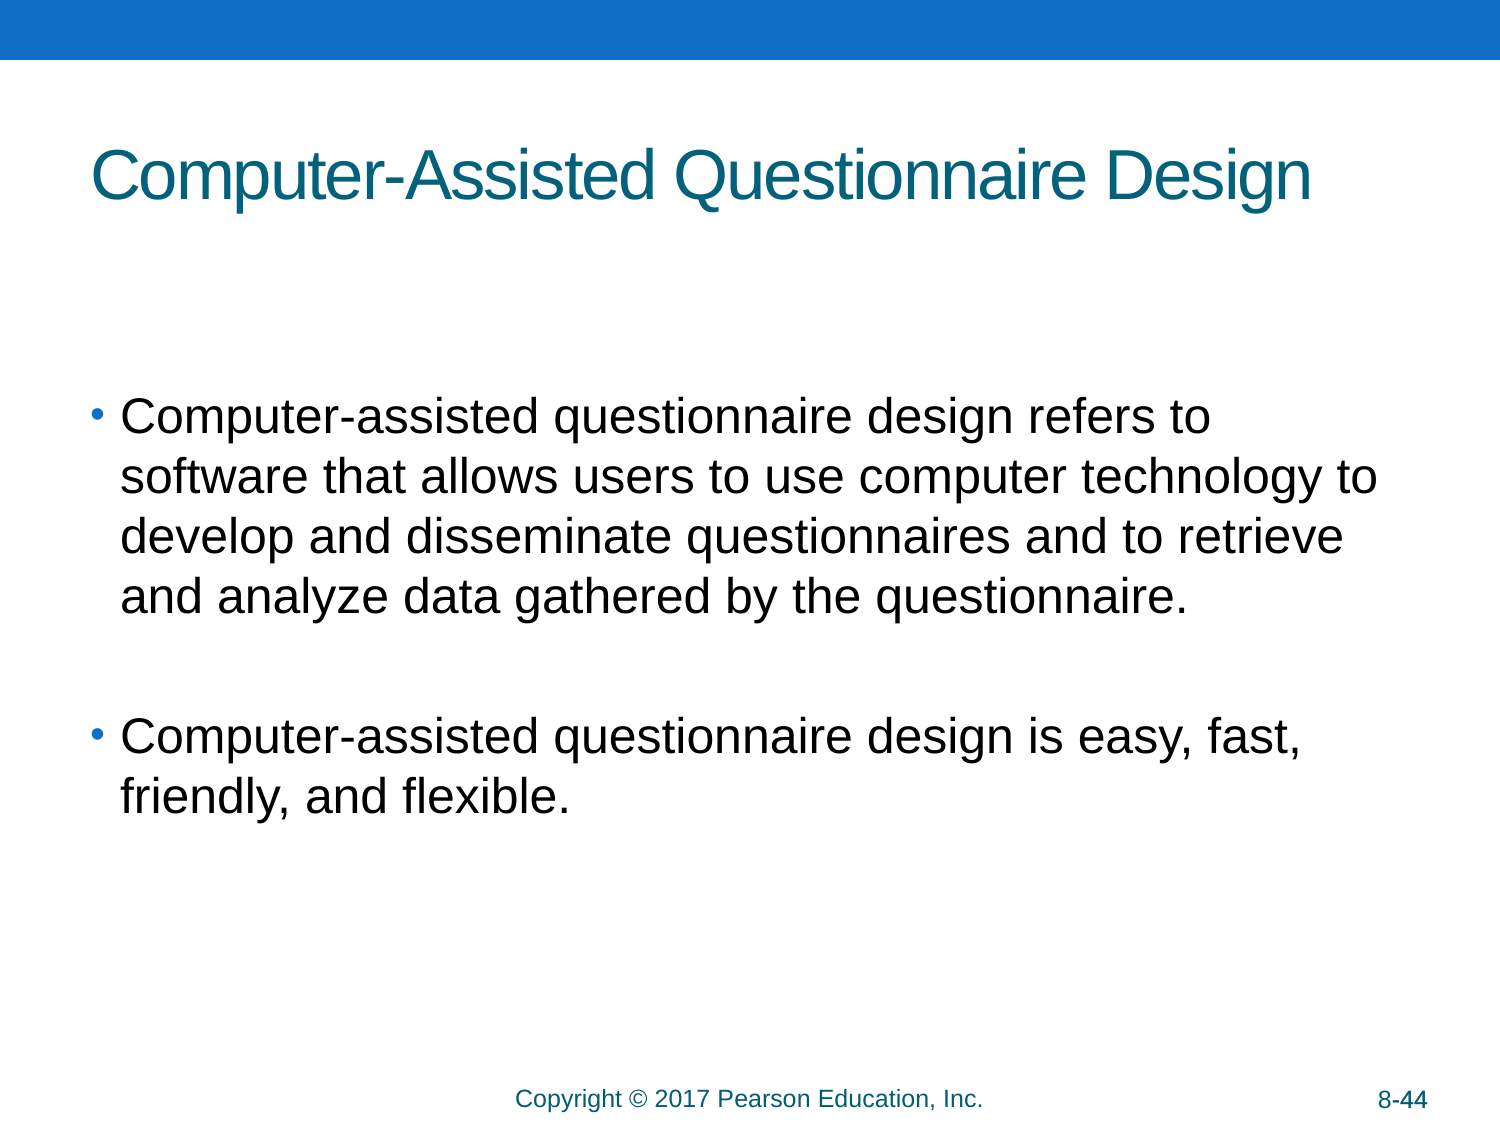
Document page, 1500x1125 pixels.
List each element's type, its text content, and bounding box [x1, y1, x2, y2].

list Computer-assisted questionnaire design refers to software that allows users to use computer technology to develop and disseminate questionnaires and to retrieve and analyze data gathered by the questionnaire. Computer-assisted questionnaire design is easy, fast, friendly, and flexible. [75, 376, 1425, 1125]
title Computer-Assisted Questionnaire Design [75, 90, 1425, 253]
